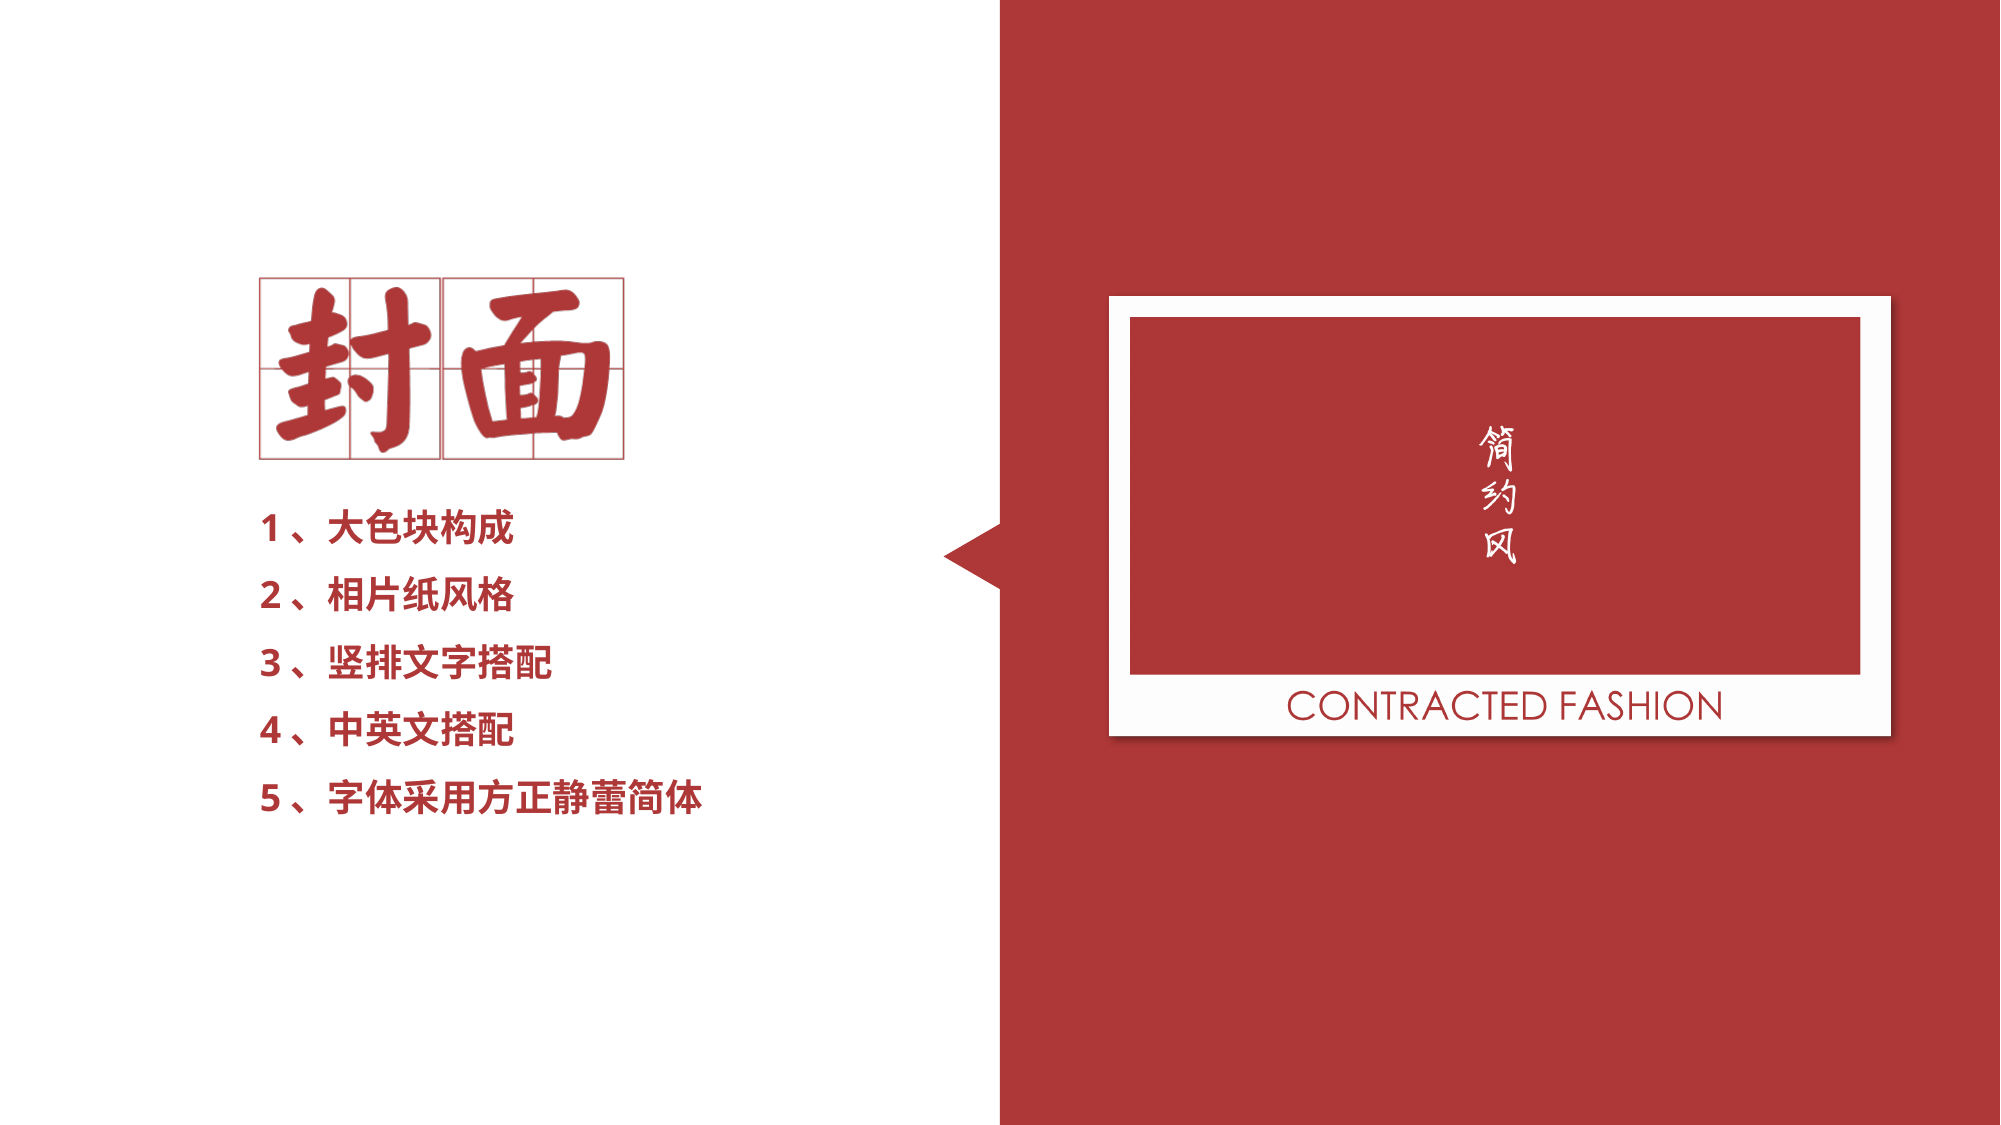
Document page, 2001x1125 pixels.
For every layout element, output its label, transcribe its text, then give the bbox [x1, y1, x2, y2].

picture [148, 212, 737, 599]
text_box [941, 521, 1002, 591]
text_box 1、大色块构成 2、相片纸风格 3、竖排文字搭配 4、中英文搭配 5、字体采用方正静蕾简体 [245, 599, 718, 827]
picture [1109, 296, 1891, 752]
text_box [999, 0, 2000, 1125]
